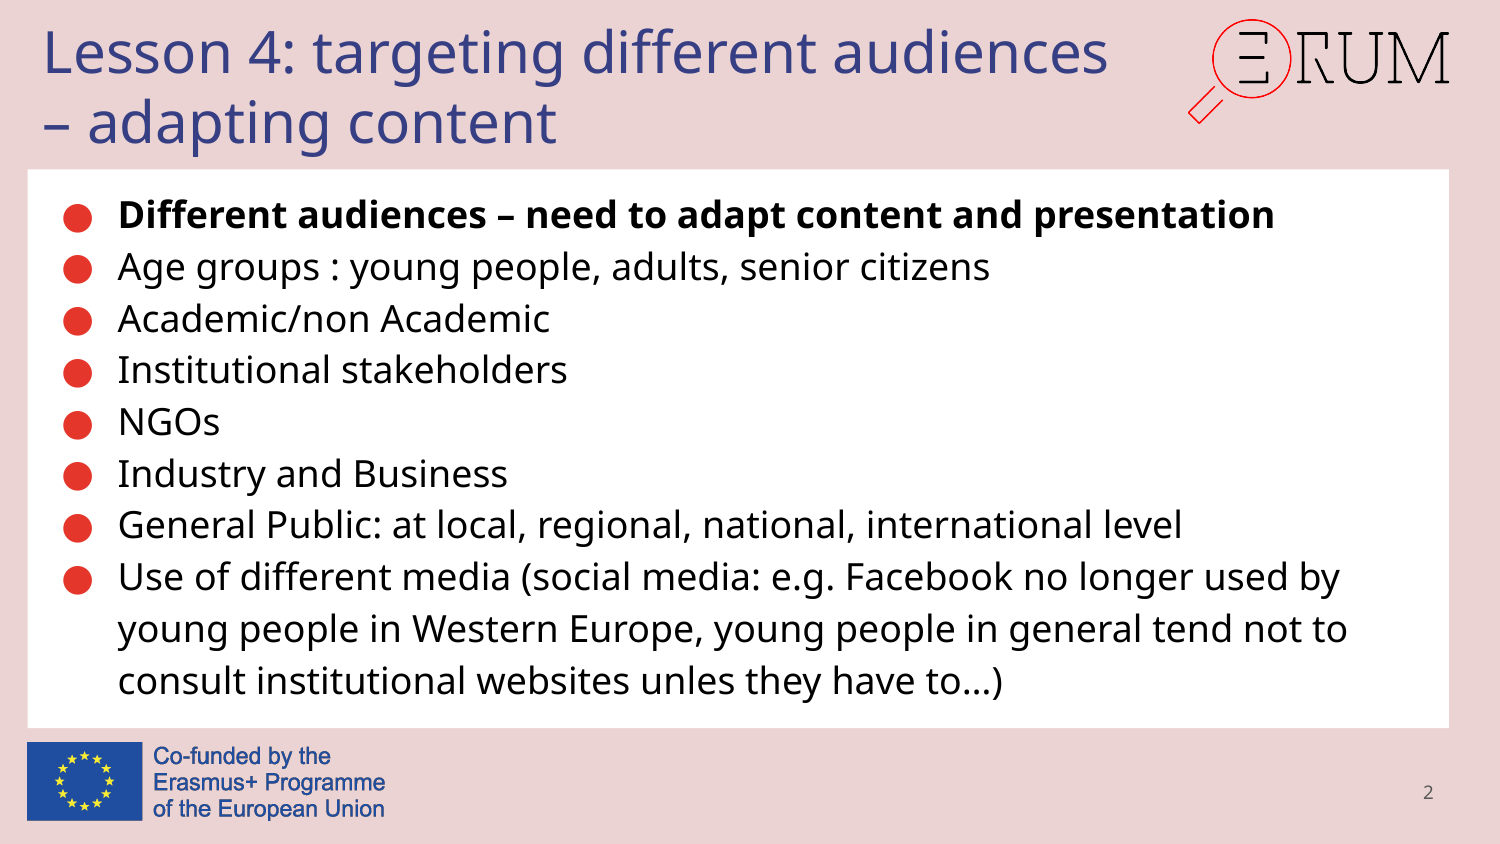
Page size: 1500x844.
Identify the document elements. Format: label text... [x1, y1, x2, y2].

slide_number 2 [1358, 761, 1449, 826]
title Lesson 4: targeting different audiences – adapting content [27, 0, 1144, 169]
list Different audiences – need to adapt content and presentation Age groups : young people, adults, senior citizens Academic/non Academic Institutional stakeholders NGOs Industry and Business General Public: at local, regional, national, international level Use of different media (social media: e.g. Facebook no longer used by young people in Western Europe, young people in general tend not to consult institutional websites unles they have to…) [27, 169, 1449, 729]
picture [1144, 0, 1500, 137]
picture [27, 742, 385, 821]
